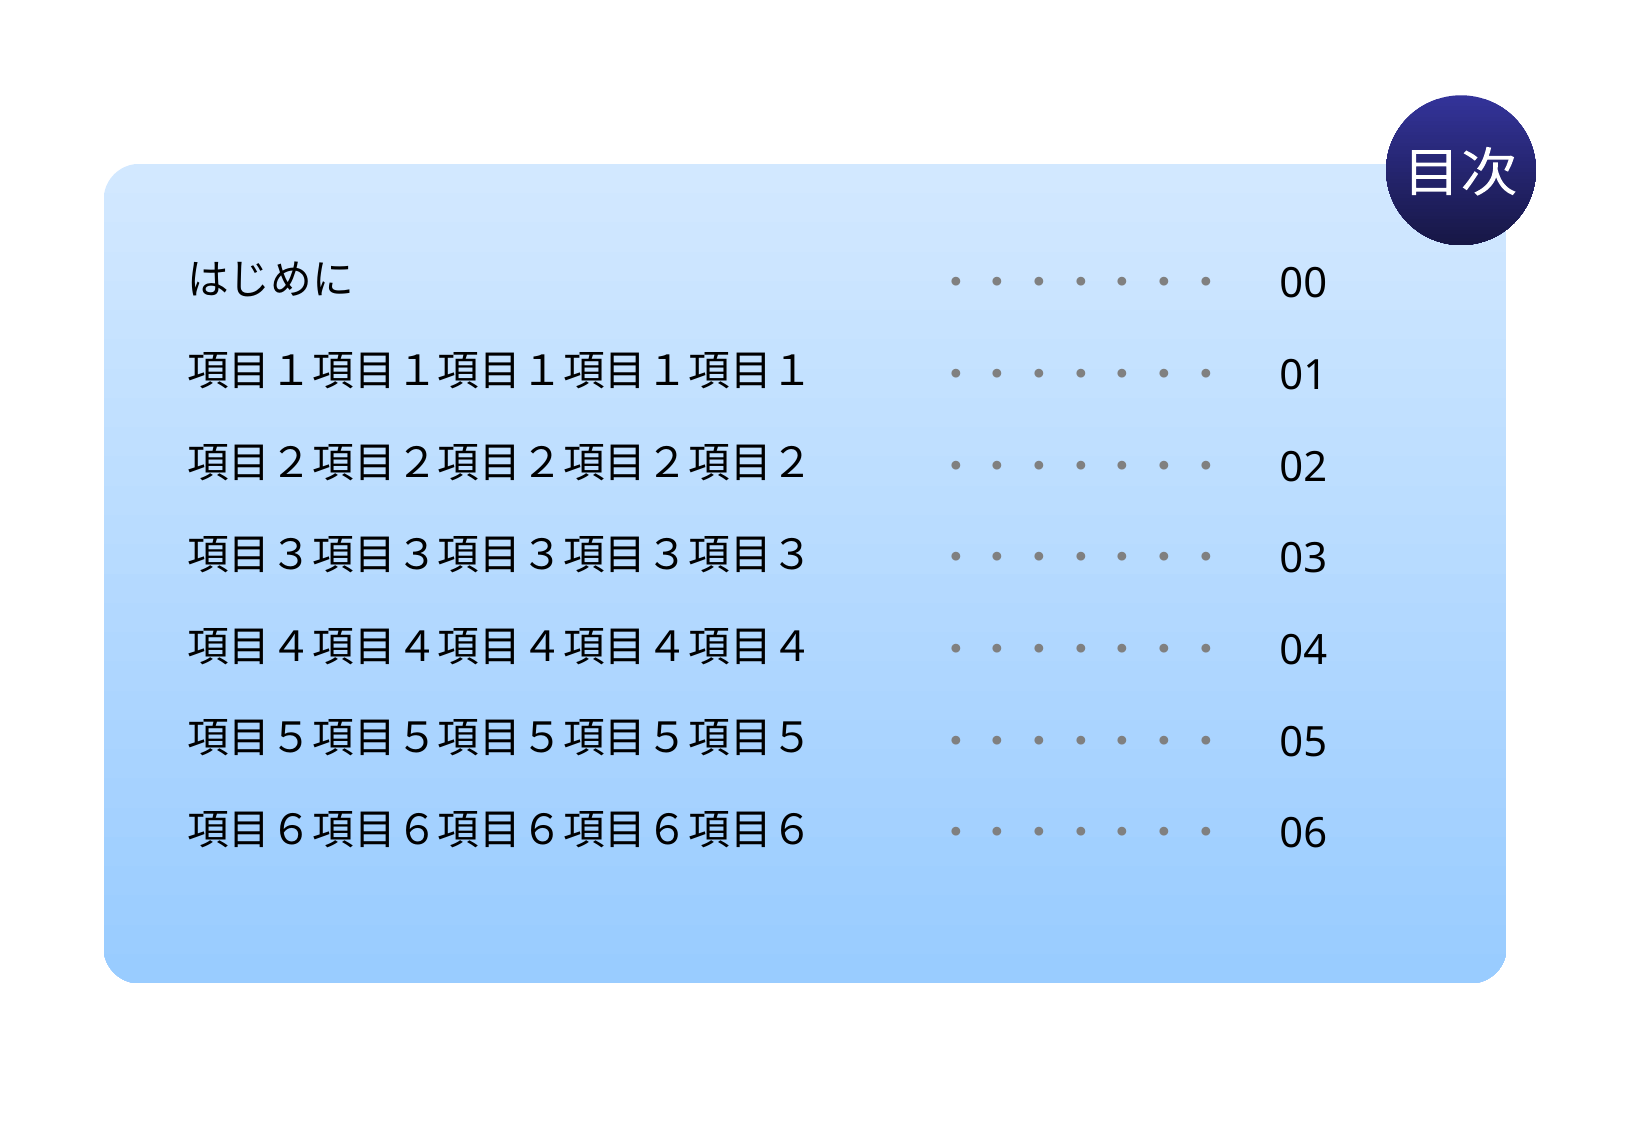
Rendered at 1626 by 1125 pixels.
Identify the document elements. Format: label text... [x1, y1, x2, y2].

text_box ・・・・・・・ ・・・・・・・ ・・・・・・・ ・・・・・・・ ・・・・・・・ ・・・・・・・ ・・・・・・・ [920, 248, 1243, 864]
text_box 00 01 02 03 04 05 06 [1264, 248, 1342, 864]
text_box はじめに 項目１項目１項目１項目１項目１ 項目２項目２項目２項目２項目２ 項目３項目３項目３項目３項目３ 項目４項目４項目４項目４項目４ 項目５項目５項目５項目５項目５ 項目６項目６項目６項目６項目６ [172, 245, 941, 861]
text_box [1385, 94, 1537, 246]
text_box [103, 163, 1507, 984]
